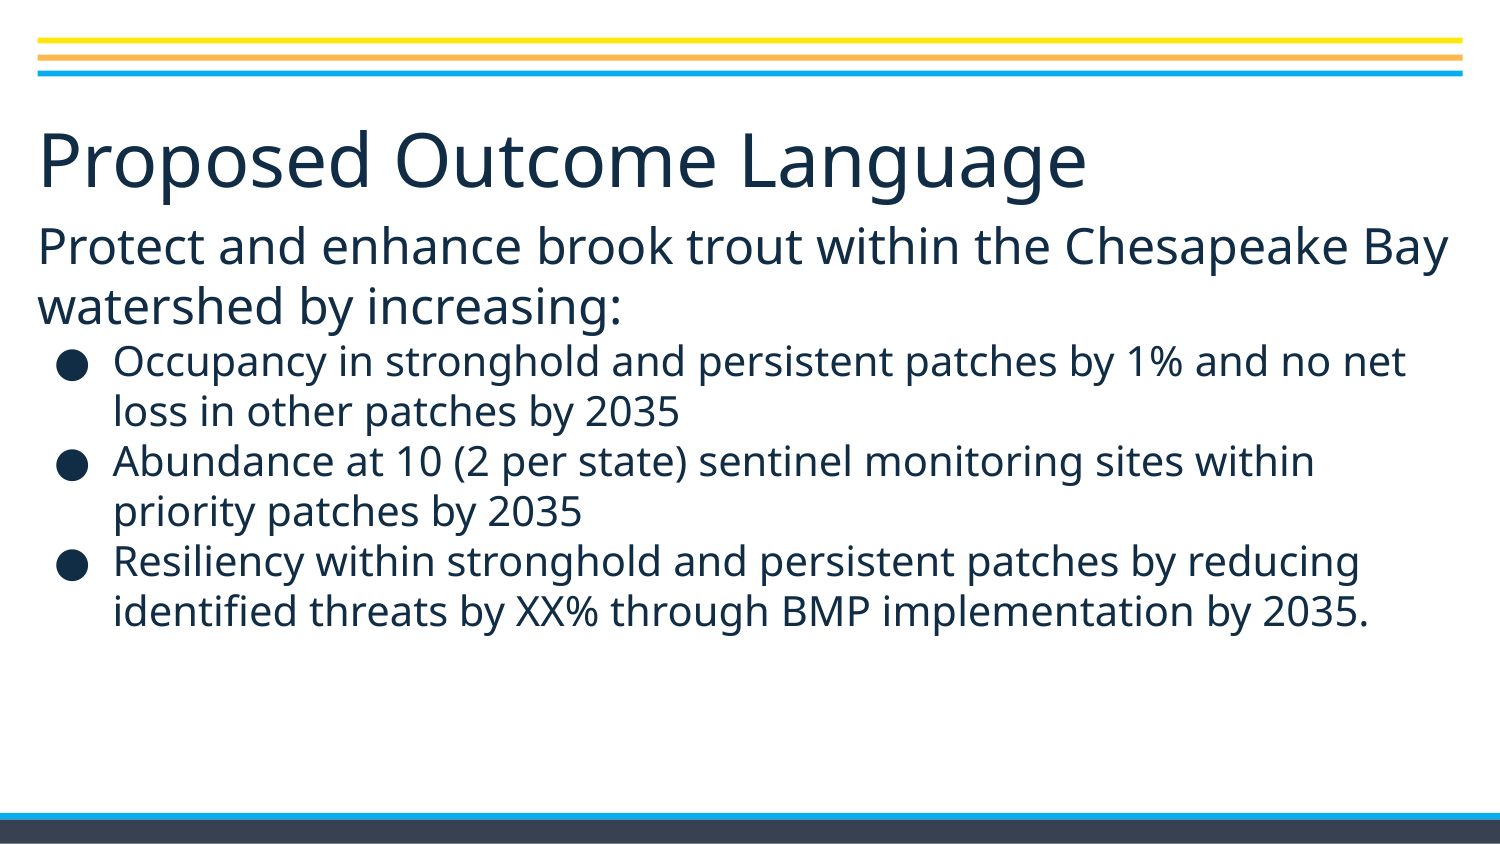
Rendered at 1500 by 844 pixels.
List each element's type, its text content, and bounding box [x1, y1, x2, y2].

list Protect and enhance brook trout within the Chesapeake Bay watershed by increasing: Occupancy in stronghold and persistent patches by 1% and no net loss in other patches by 2035 Abundance at 10 (2 per state) sentinel monitoring sites within priority patches by 2035 Resiliency within stronghold and persistent patches by reducing identified threats by XX% through BMP implementation by 2035. [37, 214, 1463, 844]
title Proposed Outcome Language [37, 112, 1463, 214]
